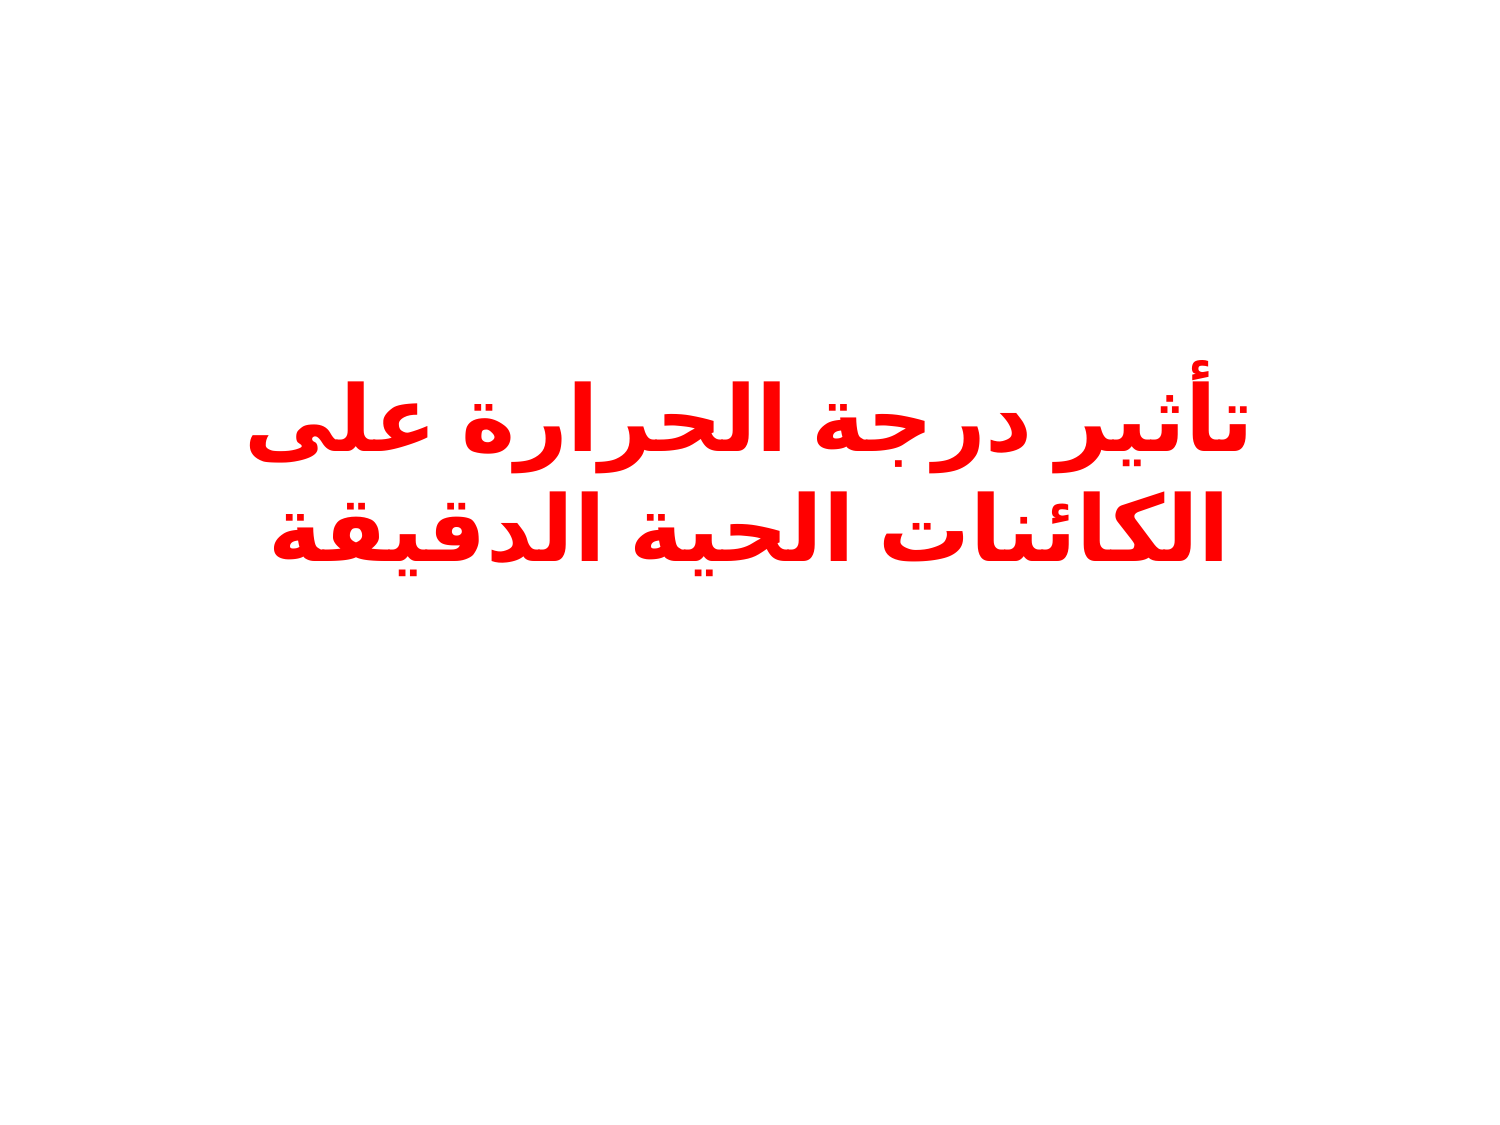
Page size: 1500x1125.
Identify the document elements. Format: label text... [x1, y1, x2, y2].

title تأثير درجة الحرارة على الكائنات الحية الدقيقة [112, 349, 1388, 591]
